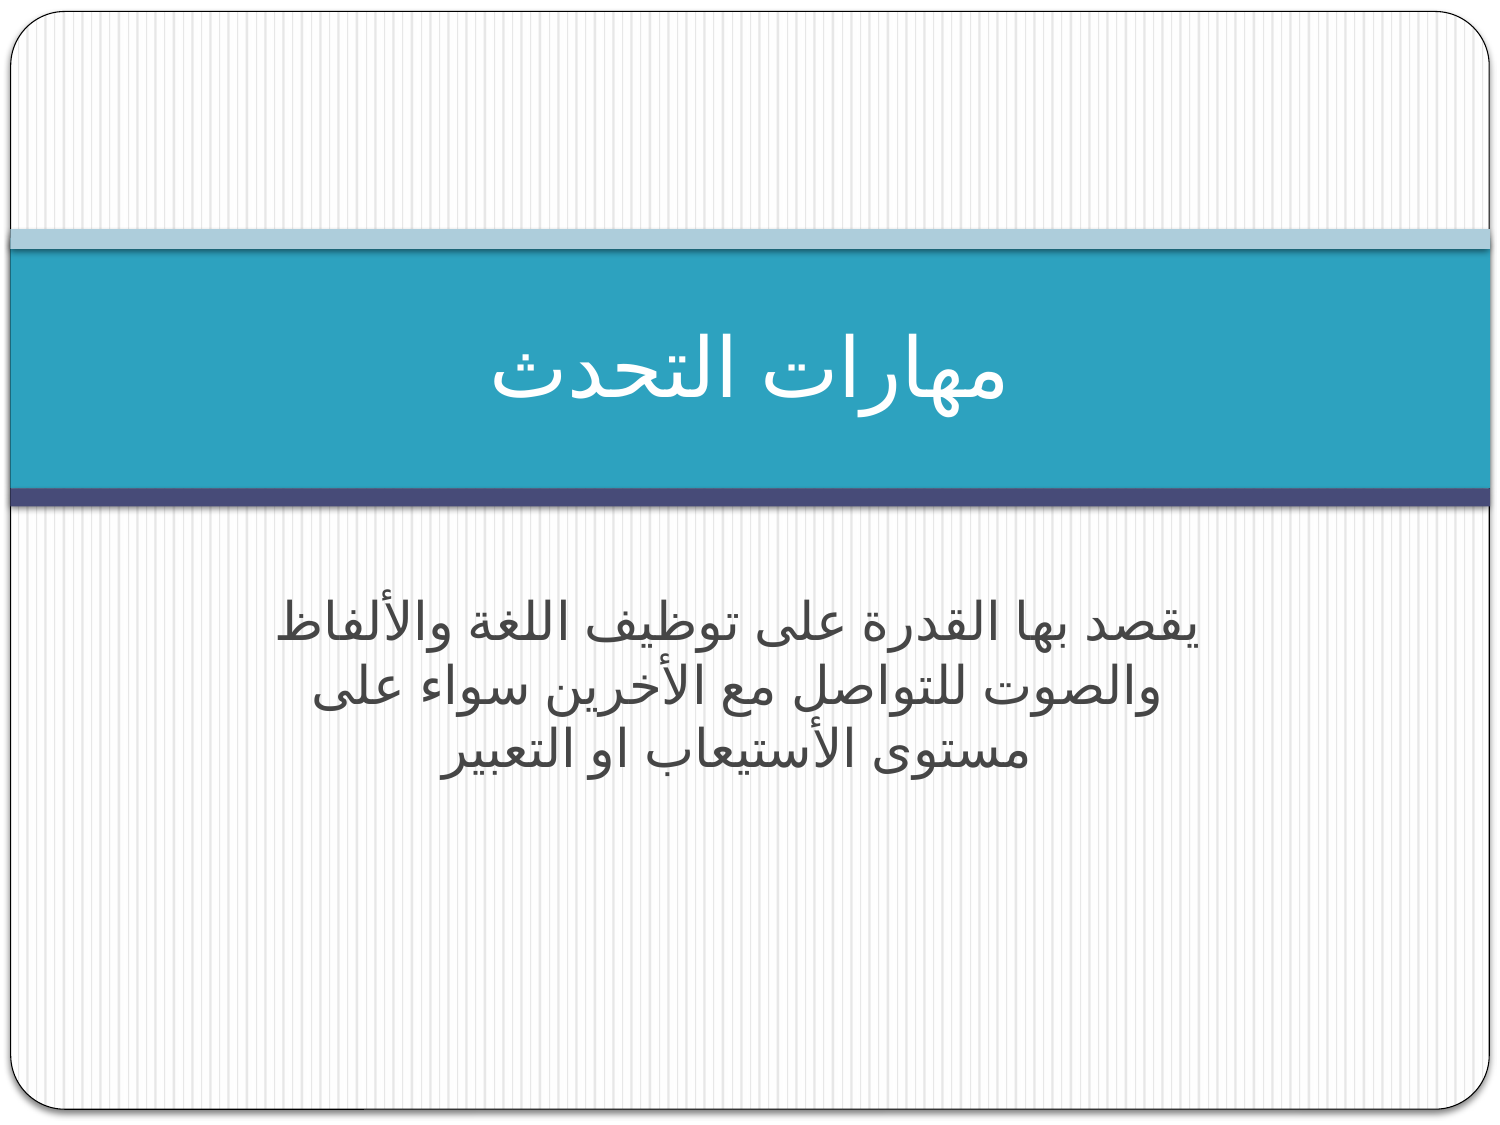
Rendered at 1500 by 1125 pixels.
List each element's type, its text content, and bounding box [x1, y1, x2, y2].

subtitle يقصد بها القدرة على توظيف اللغة والألفاظ والصوت للتواصل مع الأخرين سواء على مستوى الأستيعاب او التعبير [212, 525, 1263, 788]
title مهارات التحدث [75, 247, 1425, 489]
